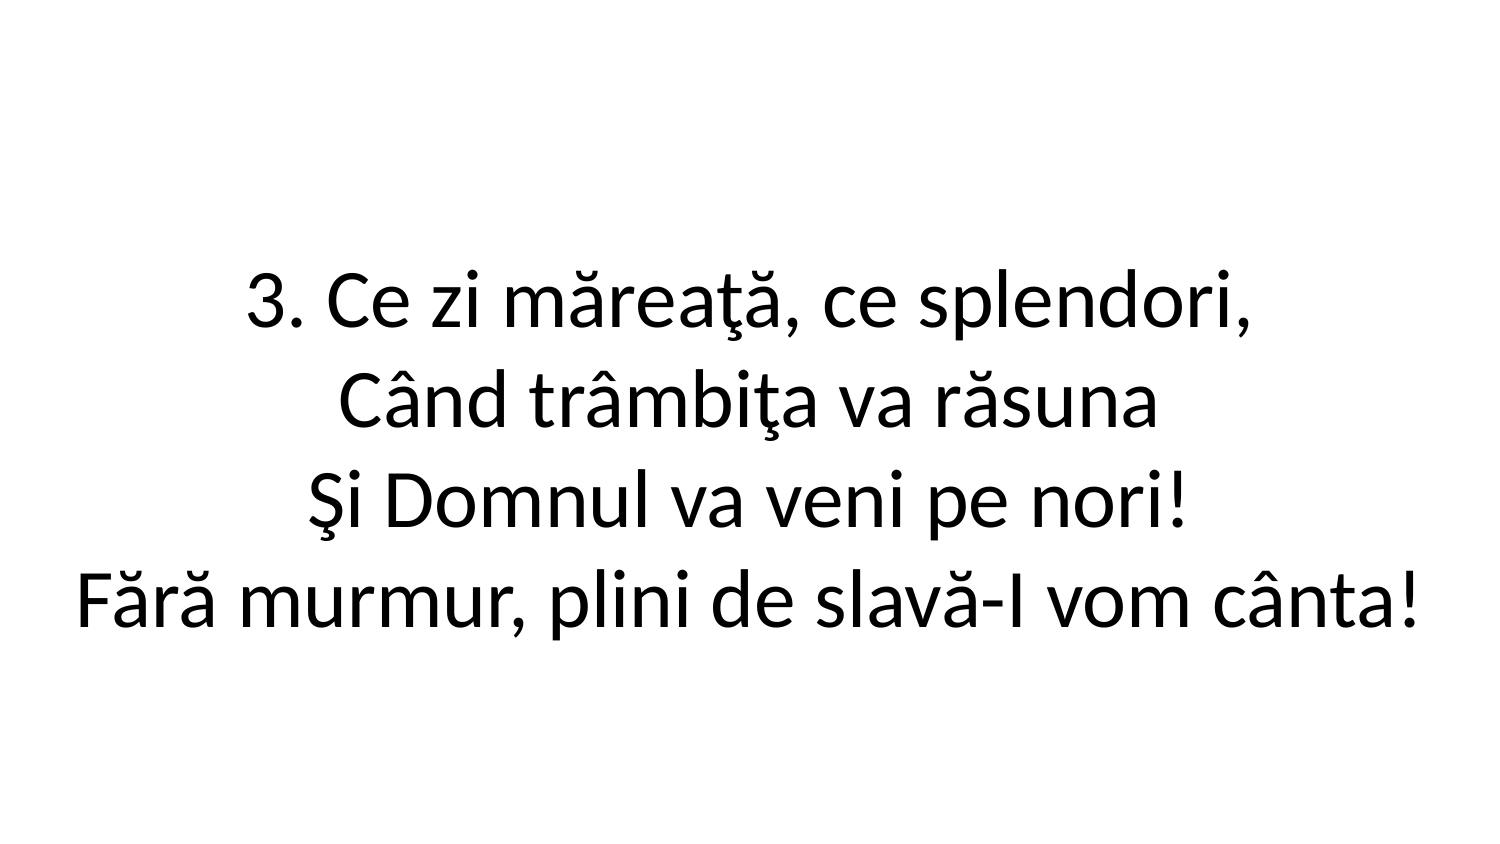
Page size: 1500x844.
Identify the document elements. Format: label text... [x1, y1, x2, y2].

text_box 3. Ce zi măreaţă, ce splendori, Când trâmbiţa va răsuna Şi Domnul va veni pe nori! Fără murmur, plini de slavă-I vom cânta! [60, 192, 1440, 652]
